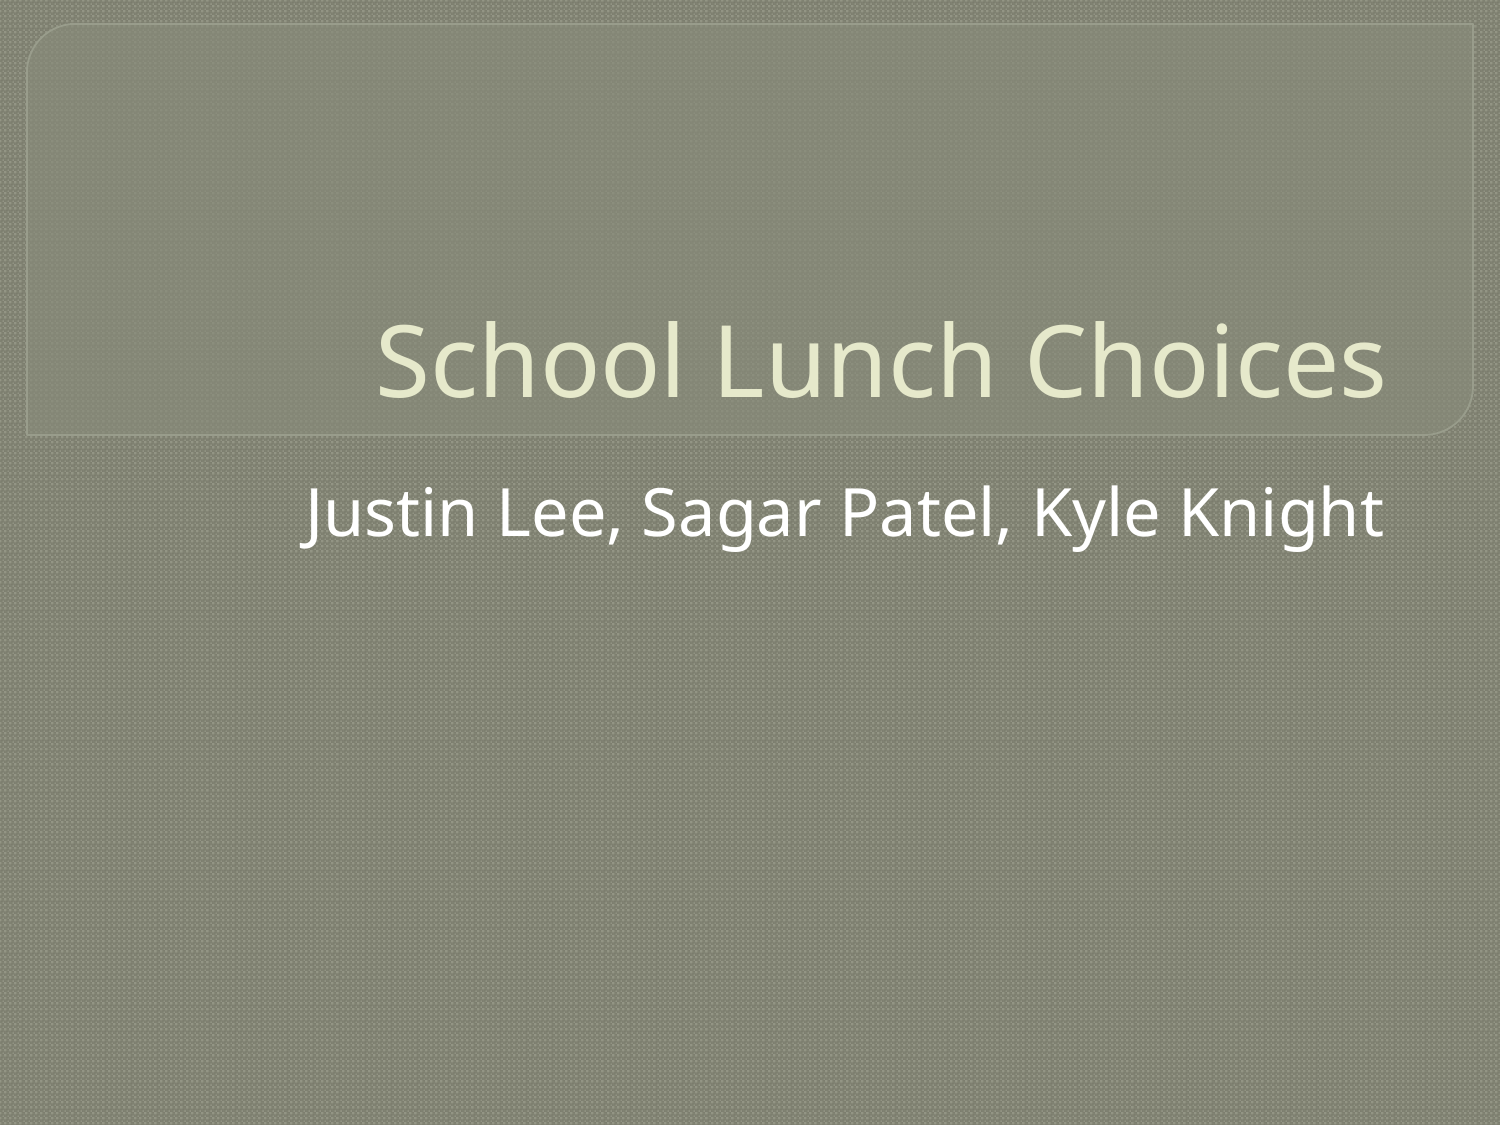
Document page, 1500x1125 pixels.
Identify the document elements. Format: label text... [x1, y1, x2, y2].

subtitle Justin Lee, Sagar Patel, Kyle Knight [174, 462, 1427, 750]
title School Lunch Choices [76, 62, 1427, 425]
